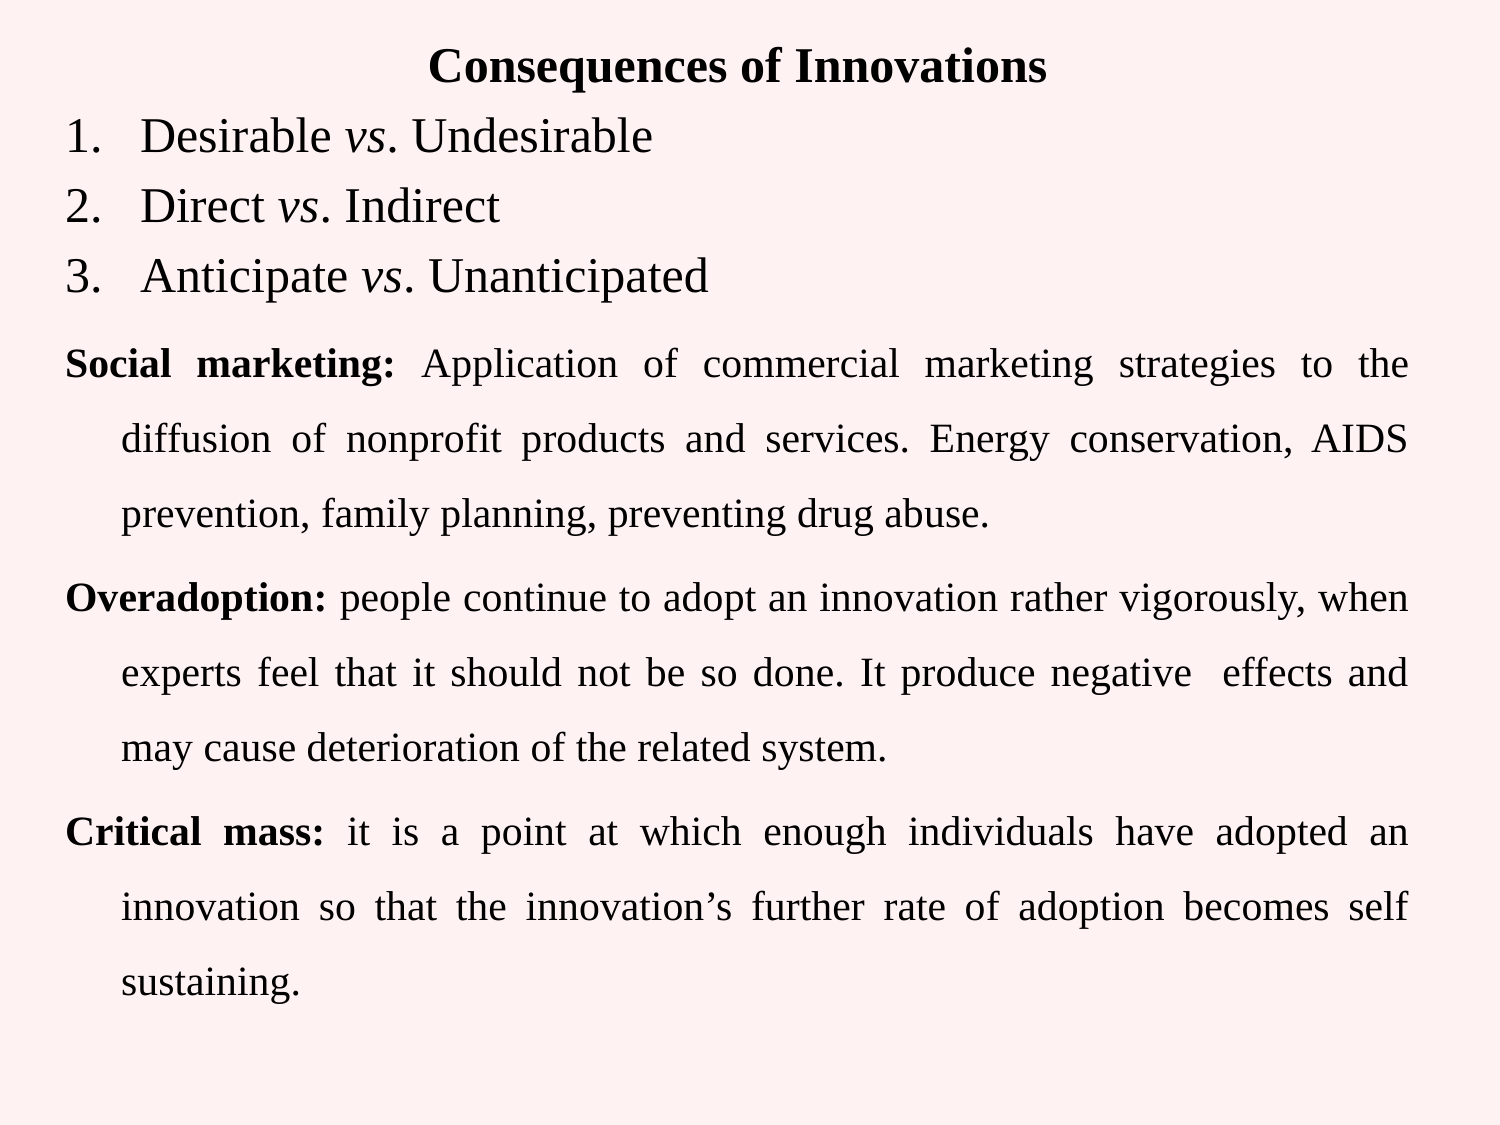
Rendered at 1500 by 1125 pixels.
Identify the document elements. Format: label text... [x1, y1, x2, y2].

list Consequences of Innovations Desirable vs. Undesirable Direct vs. Indirect Anticipate vs. Unanticipated Social marketing: Application of commercial marketing strategies to the diffusion of nonprofit products and services. Energy conservation, AIDS prevention, family planning, preventing drug abuse. Overadoption: people continue to adopt an innovation rather vigorously, when experts feel that it should not be so done. It produce negative effects and may cause deterioration of the related system. Critical mass: it is a point at which enough individuals have adopted an innovation so that the innovation’s further rate of adoption becomes self sustaining. [50, 24, 1425, 1050]
